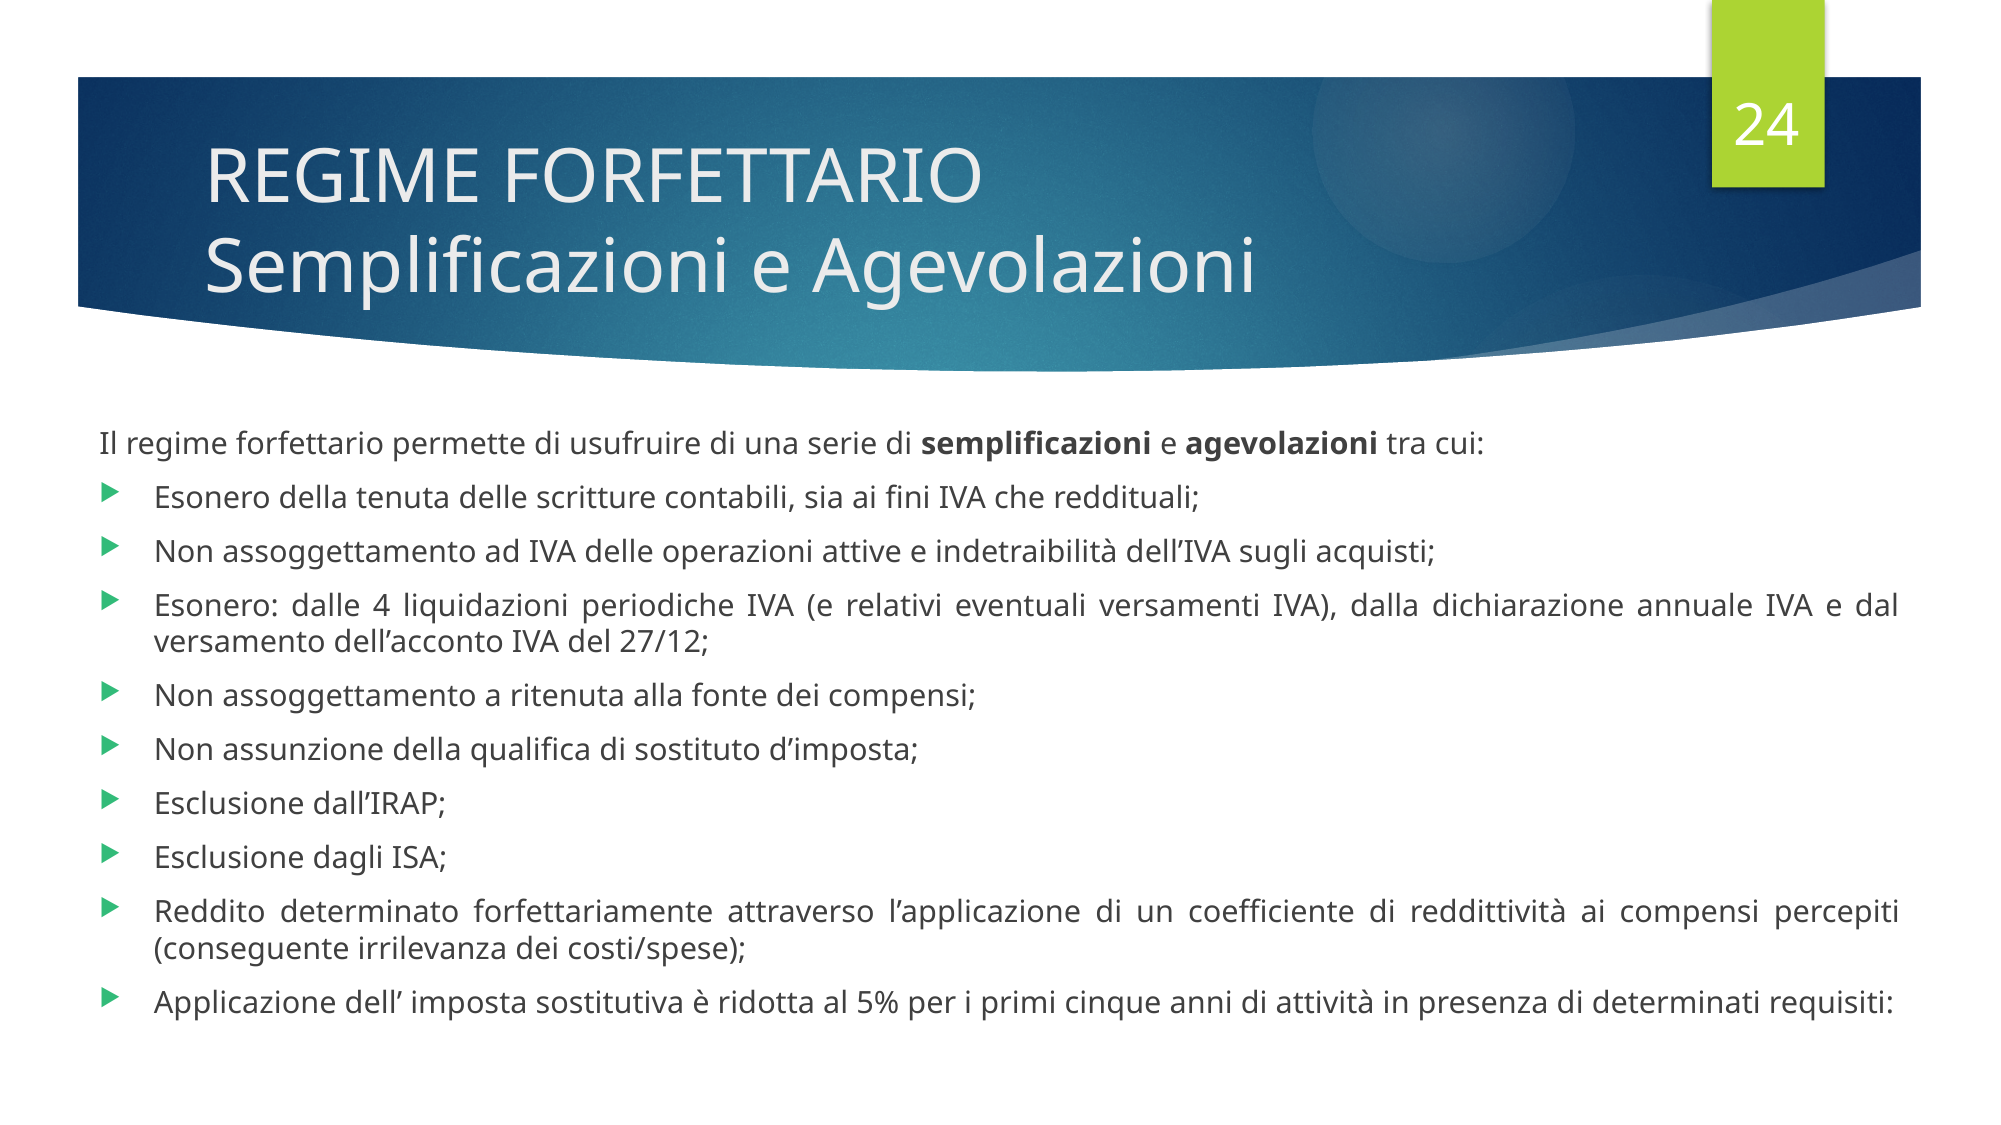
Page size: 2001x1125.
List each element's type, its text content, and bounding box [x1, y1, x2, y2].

slide_number 24 [1698, 48, 1836, 175]
title REGIME FORFETTARIO Semplificazioni e Agevolazioni [189, 159, 1627, 276]
list Il regime forfettario permette di usufruire di una serie di semplificazioni e agevolazioni tra cui: Esonero della tenuta delle scritture contabili, sia ai fini IVA che reddituali; Non assoggettamento ad IVA delle operazioni attive e indetraibilità dell’IVA sugli acquisti; Esonero: dalle 4 liquidazioni periodiche IVA (e relativi eventuali versamenti IVA), dalla dichiarazione annuale IVA e dal versamento dell’acconto IVA del 27/12; Non assoggettamento a ritenuta alla fonte dei compensi; Non assunzione della qualifica di sostituto d’imposta; Esclusione dall’IRAP; Esclusione dagli ISA; Reddito determinato forfettariamente attraverso l’applicazione di un coefficiente di reddittività ai compensi percepiti (conseguente irrilevanza dei costi/spese); Applicazione dell’ imposta sostitutiva è ridotta al 5% per i primi cinque anni di attività in presenza di determinati requisiti: [84, 416, 1916, 1033]
